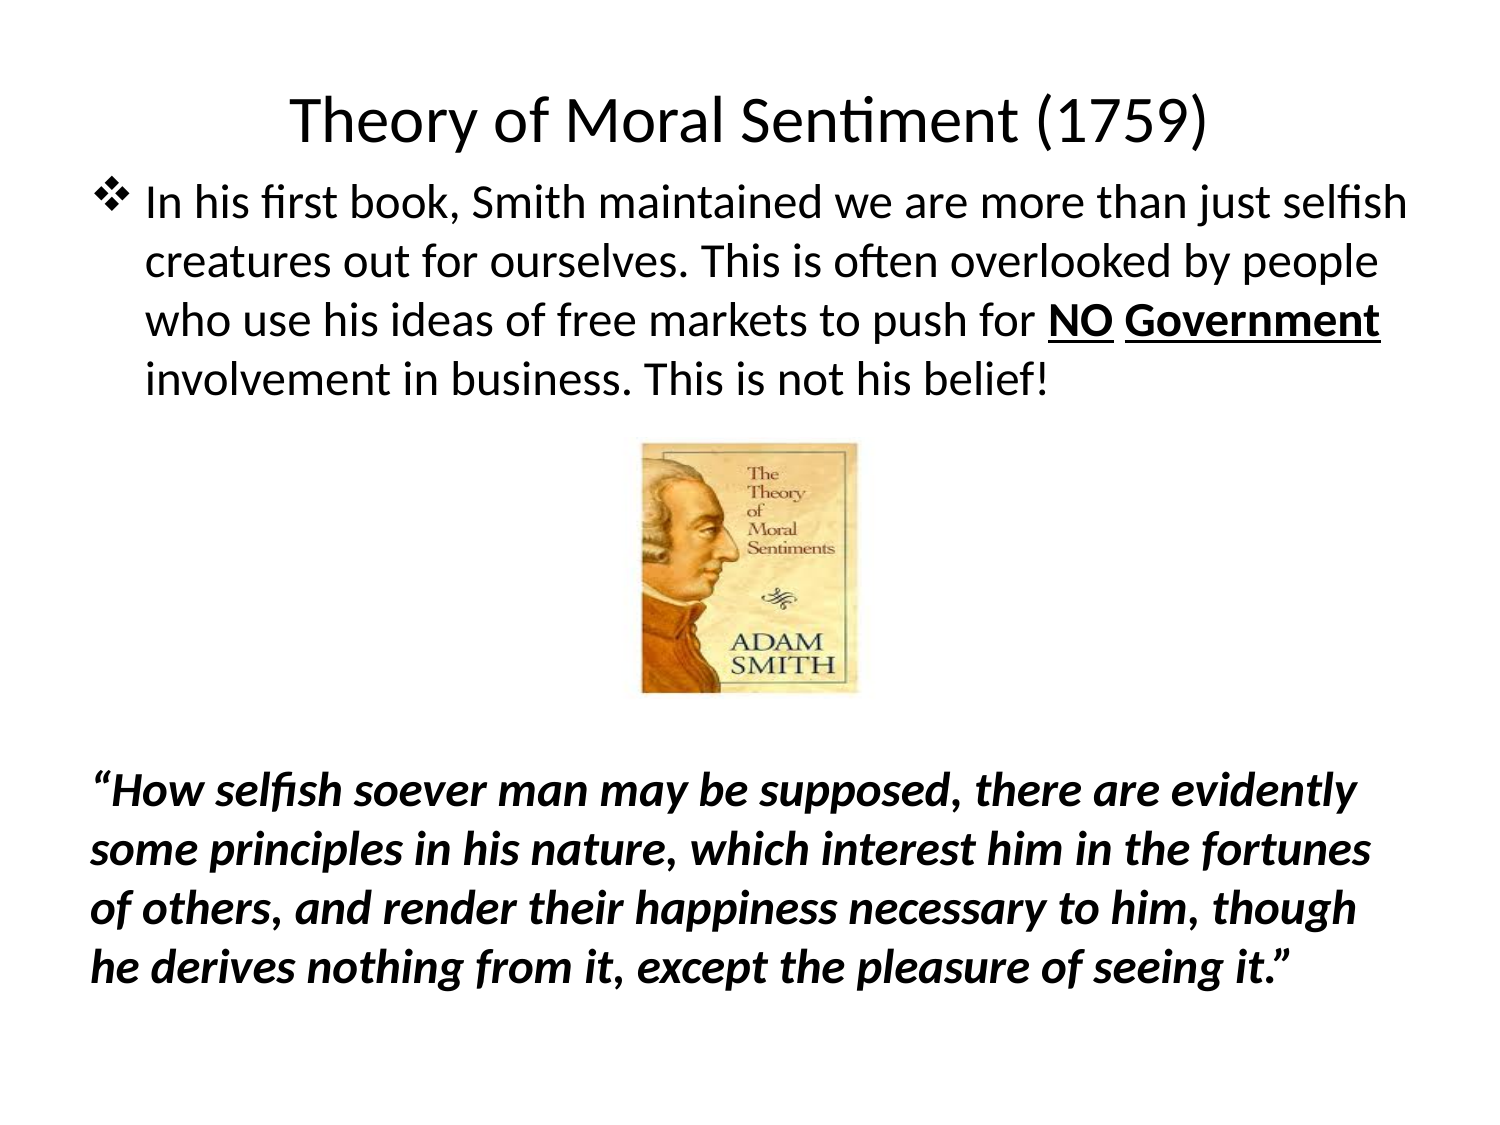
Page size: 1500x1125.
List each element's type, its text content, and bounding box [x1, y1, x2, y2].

picture [573, 437, 926, 701]
list In his first book, Smith maintained we are more than just selfish creatures out for ourselves. This is often overlooked by people who use his ideas of free markets to push for NO Government involvement in business. This is not his belief! “How selfish soever man may be supposed, there are evidently some principles in his nature, which interest him in the fortunes of others, and render their happiness necessary to him, though he derives nothing from it, except the pleasure of seeing it.” [75, 162, 1425, 1005]
title Theory of Moral Sentiment (1759) [75, 45, 1425, 162]
